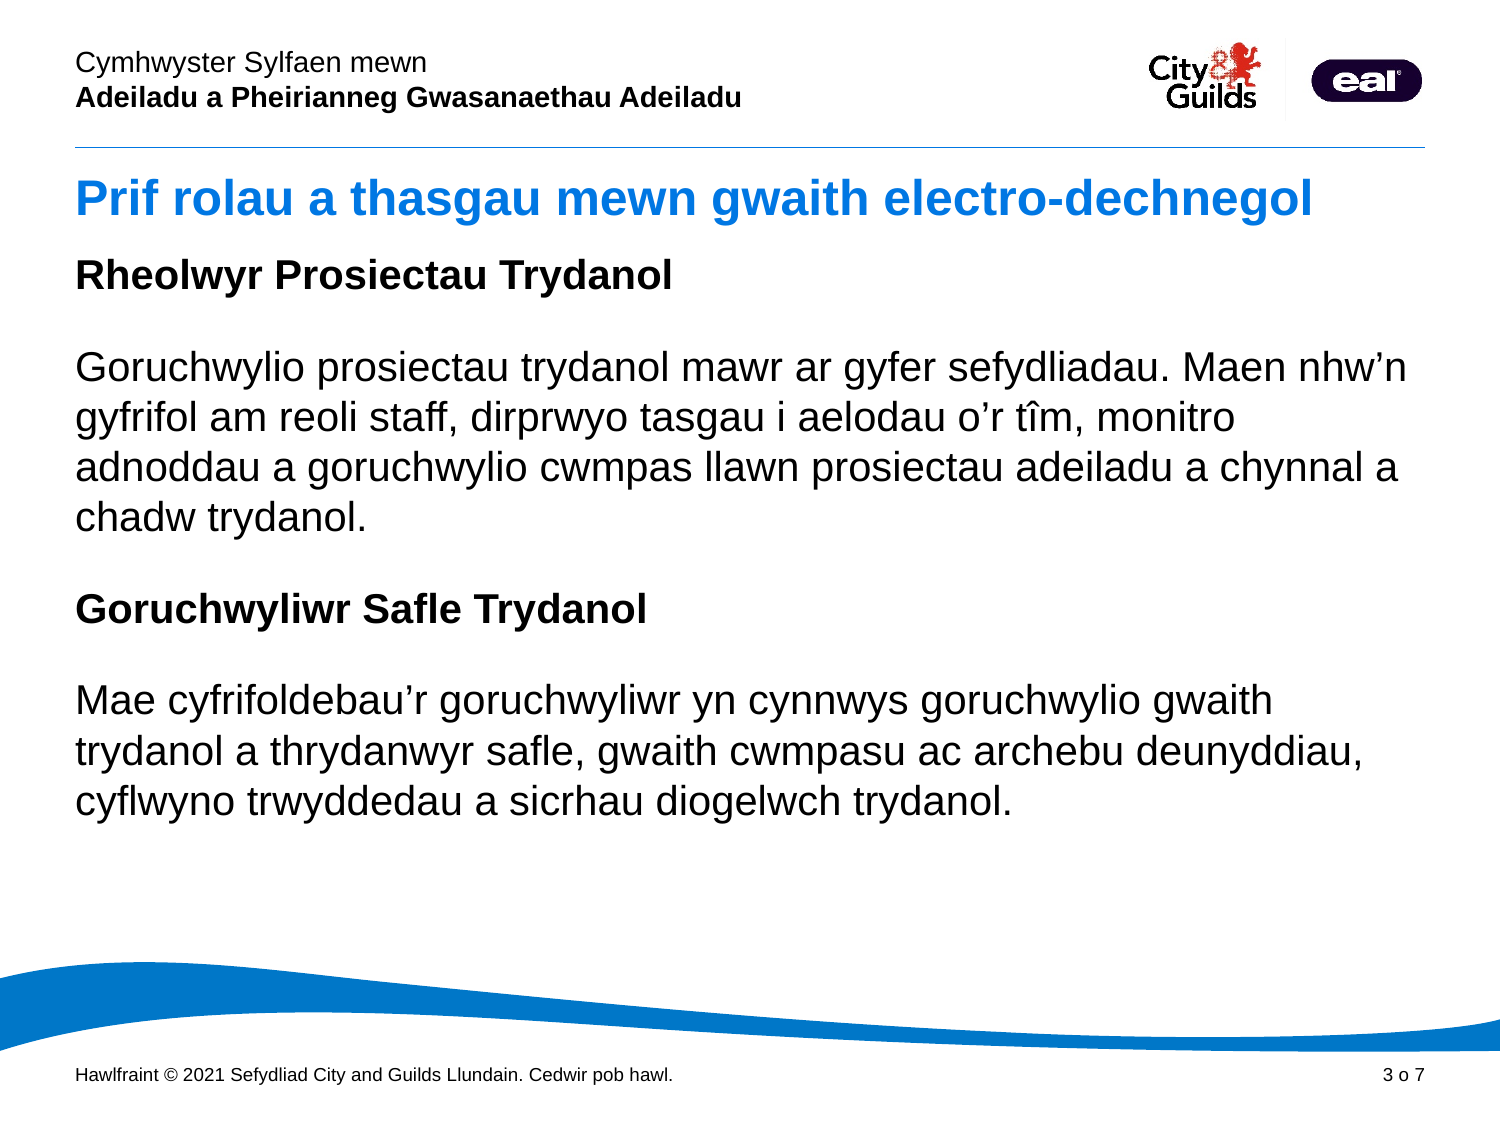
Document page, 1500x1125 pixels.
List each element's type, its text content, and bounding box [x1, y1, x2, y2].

picture [1149, 38, 1422, 121]
title Prif rolau a thasgau mewn gwaith electro-dechnegol [74, 165, 1426, 229]
list Rheolwyr Prosiectau Trydanol Goruchwylio prosiectau trydanol mawr ar gyfer sefydliadau. Maen nhw’n gyfrifol am reoli staff, dirprwyo tasgau i aelodau o’r tîm, monitro adnoddau a goruchwylio cwmpas llawn prosiectau adeiladu a chynnal a chadw trydanol. Goruchwyliwr Safle Trydanol Mae cyfrifoldebau’r goruchwyliwr yn cynnwys goruchwylio gwaith trydanol a thrydanwyr safle, gwaith cwmpasu ac archebu deunyddiau, cyflwyno trwyddedau a sicrhau diogelwch trydanol. [74, 247, 1426, 946]
